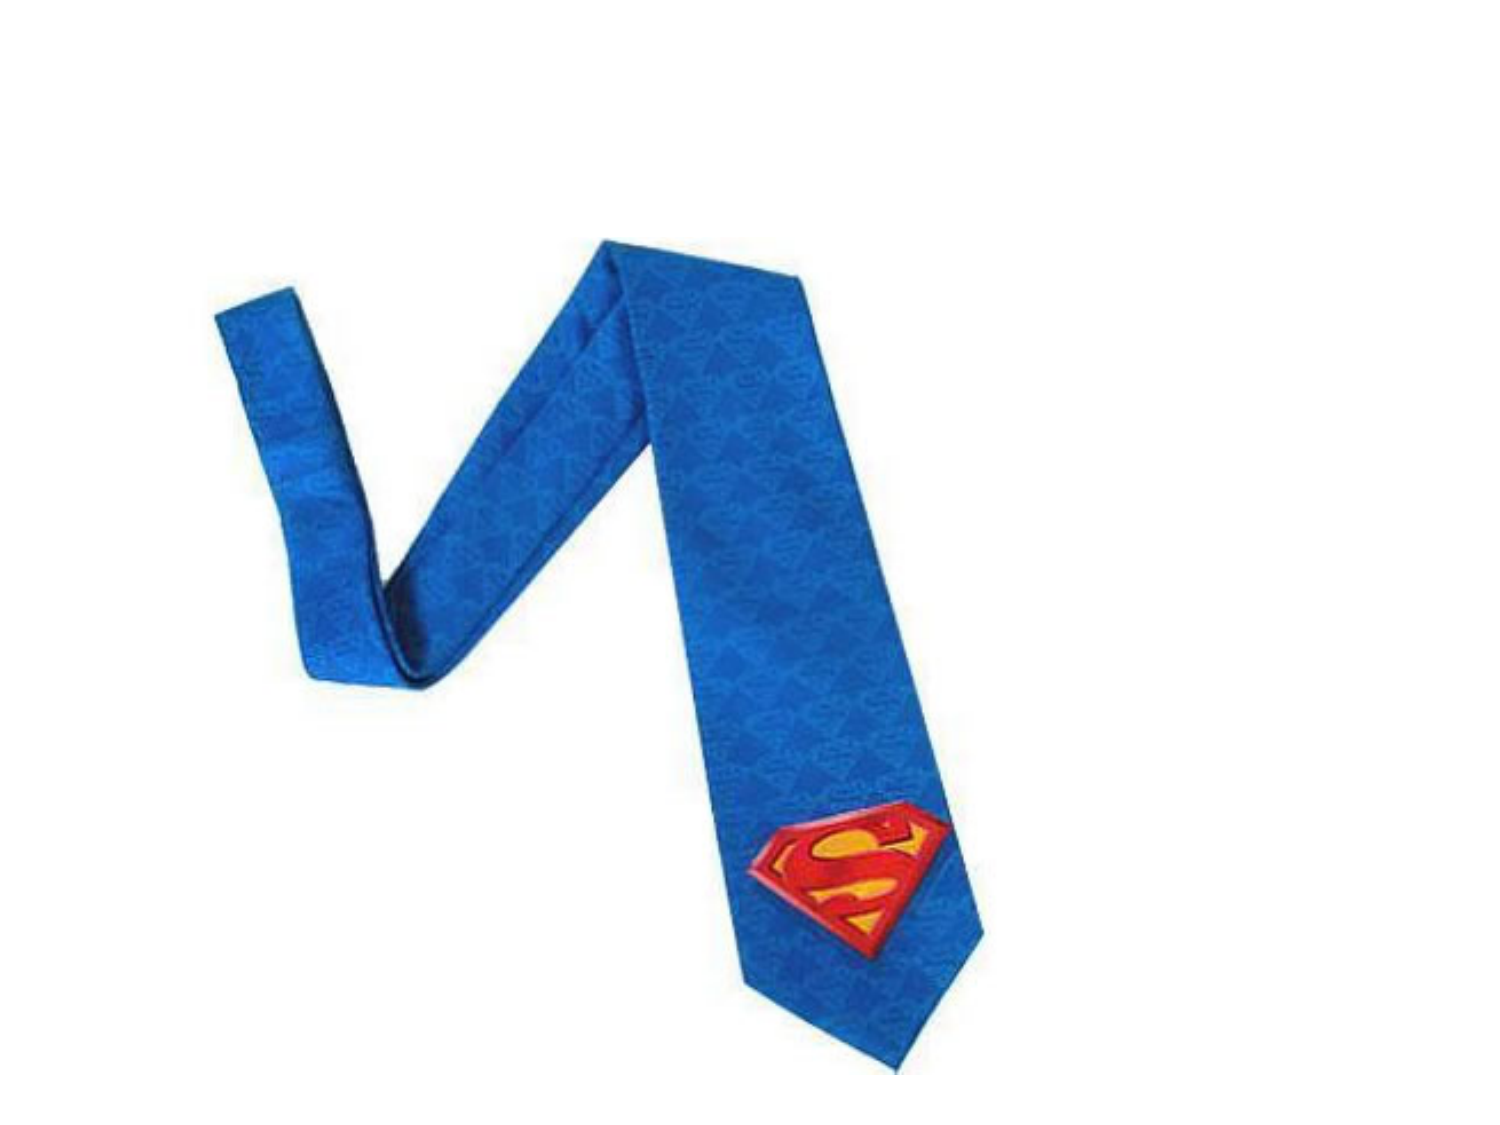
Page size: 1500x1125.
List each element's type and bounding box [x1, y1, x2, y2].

picture [62, 237, 1138, 1075]
